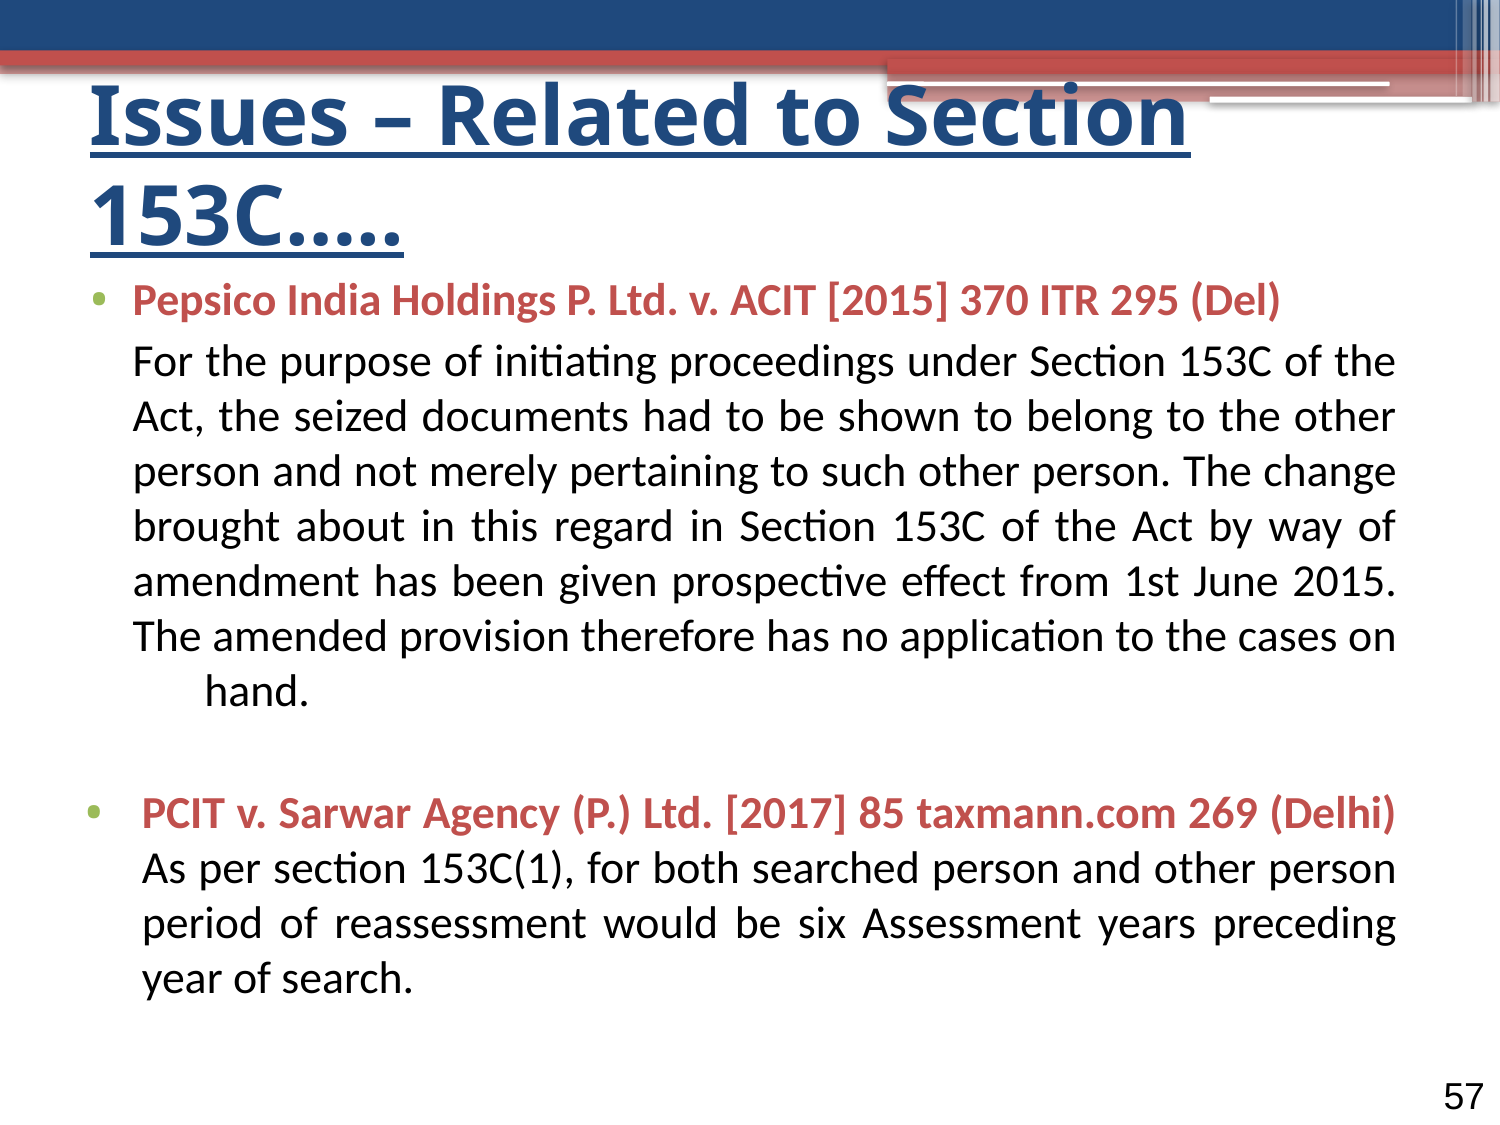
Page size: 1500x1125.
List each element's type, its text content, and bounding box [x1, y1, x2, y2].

title Issues – Related to Section 153C….. [75, 75, 1425, 250]
list Pepsico India Holdings P. Ltd. v. ACIT [2015] 370 ITR 295 (Del) For the purpose of initiating proceedings under Section 153C of the Act, the seized documents had to be shown to belong to the other person and not merely pertaining to such other person. The change brought about in this regard in Section 153C of the Act by way of amendment has been given prospective effect from 1st June 2015. The amended provision therefore has no application to the cases on hand. PCIT v. Sarwar Agency (P.) Ltd. [2017] 85 taxmann.com 269 (Delhi) As per section 153C(1), for both searched person and other person period of reassessment would be six Assessment years preceding year of search. [62, 262, 1413, 1088]
slide_number 57 [1374, 1064, 1500, 1125]
